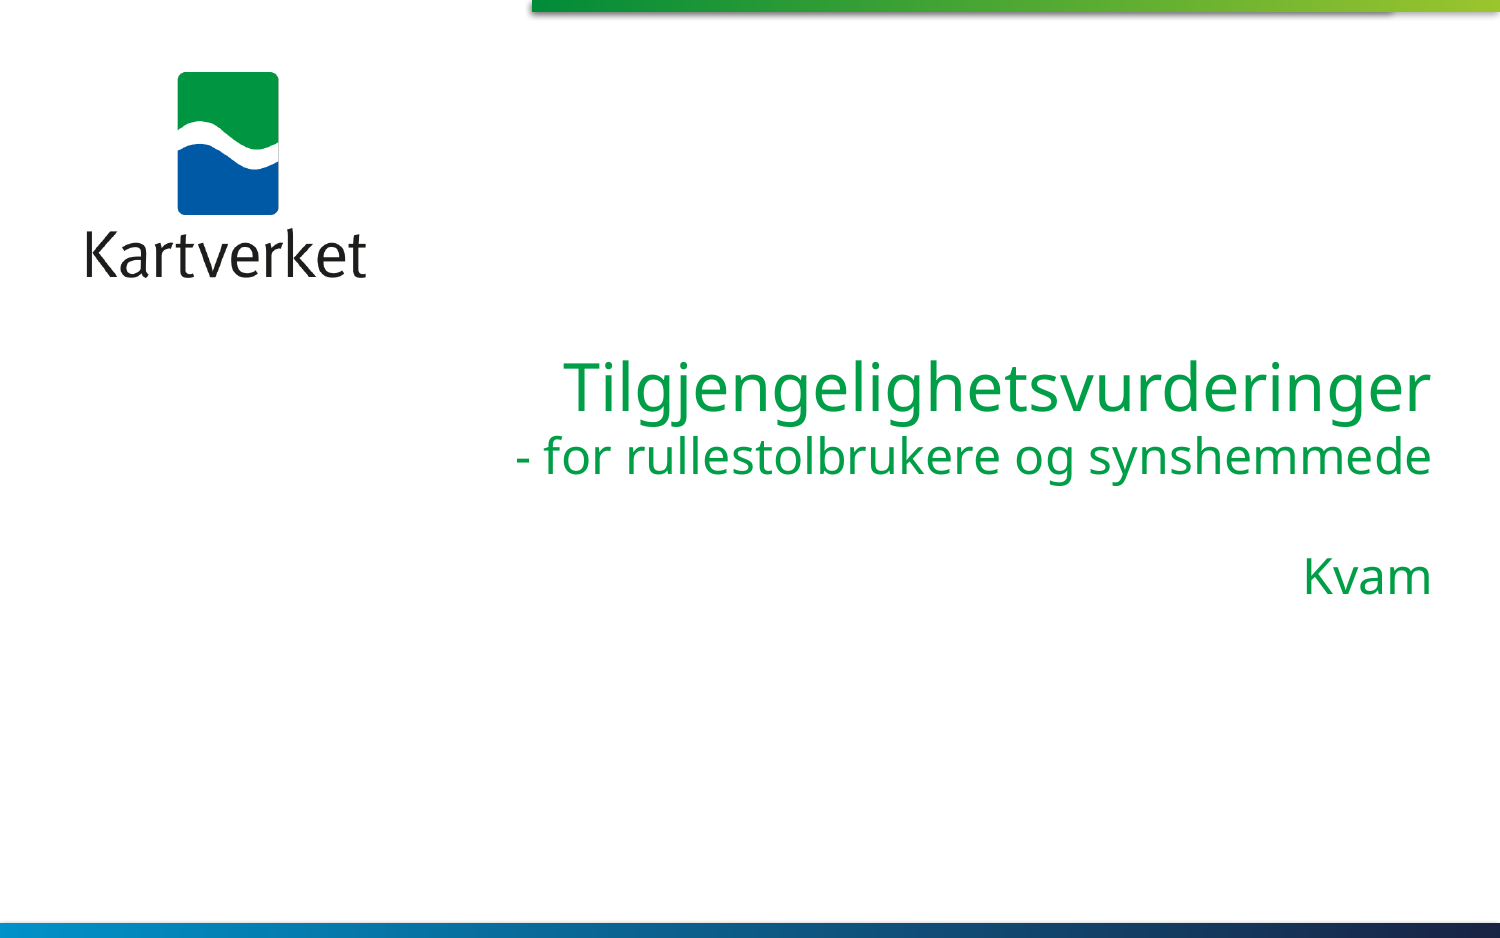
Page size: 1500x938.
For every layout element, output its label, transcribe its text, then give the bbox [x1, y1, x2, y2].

text_box Tilgjengelighetsvurderinger - for rullestolbrukere og synshemmede Kvam [66, 337, 1449, 613]
